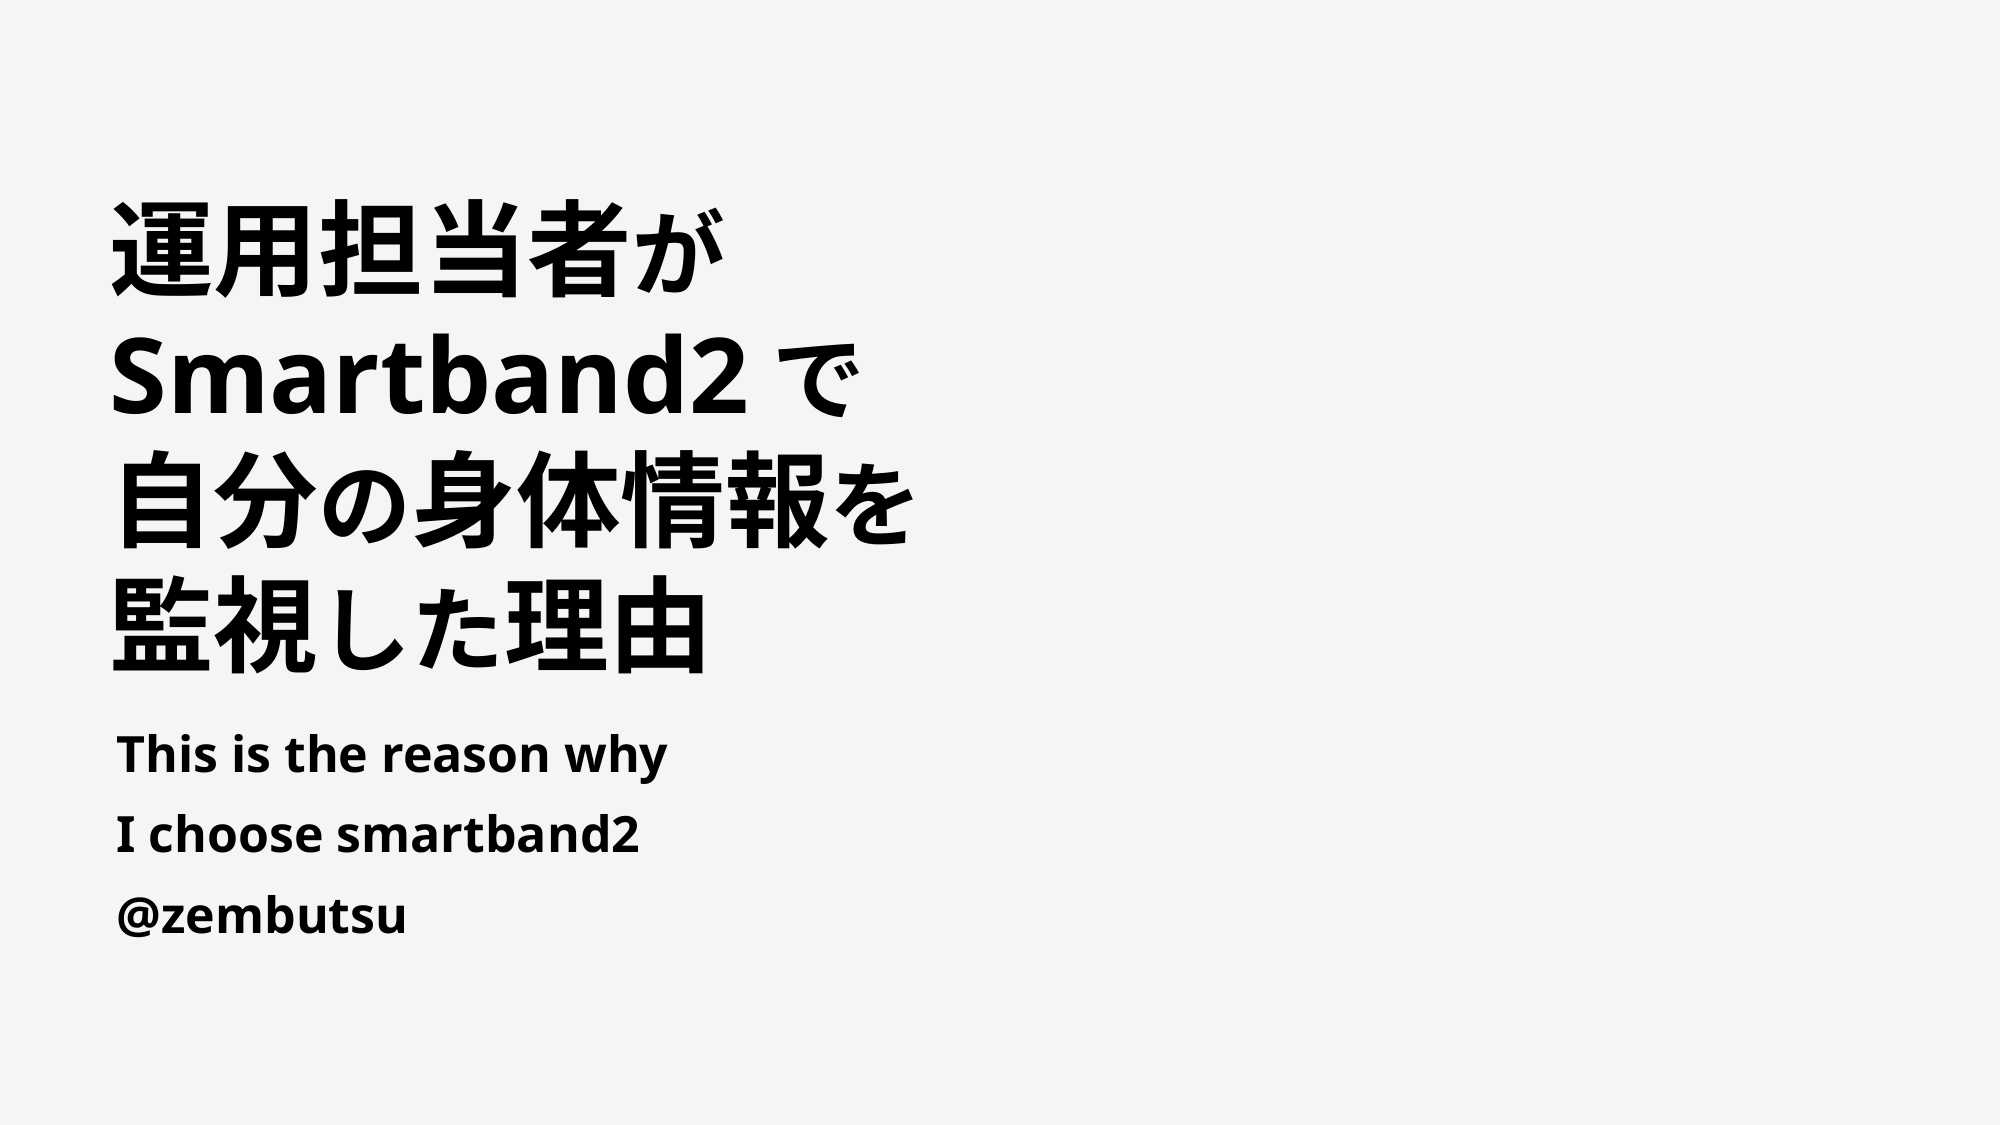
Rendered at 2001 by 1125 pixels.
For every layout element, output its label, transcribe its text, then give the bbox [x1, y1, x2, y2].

subtitle This is the reason why I choose smartband2 @zembutsu [101, 714, 1602, 987]
title 運用担当者が Smartband2で 自分の身体情報を 監視した理由 [94, 176, 1784, 693]
